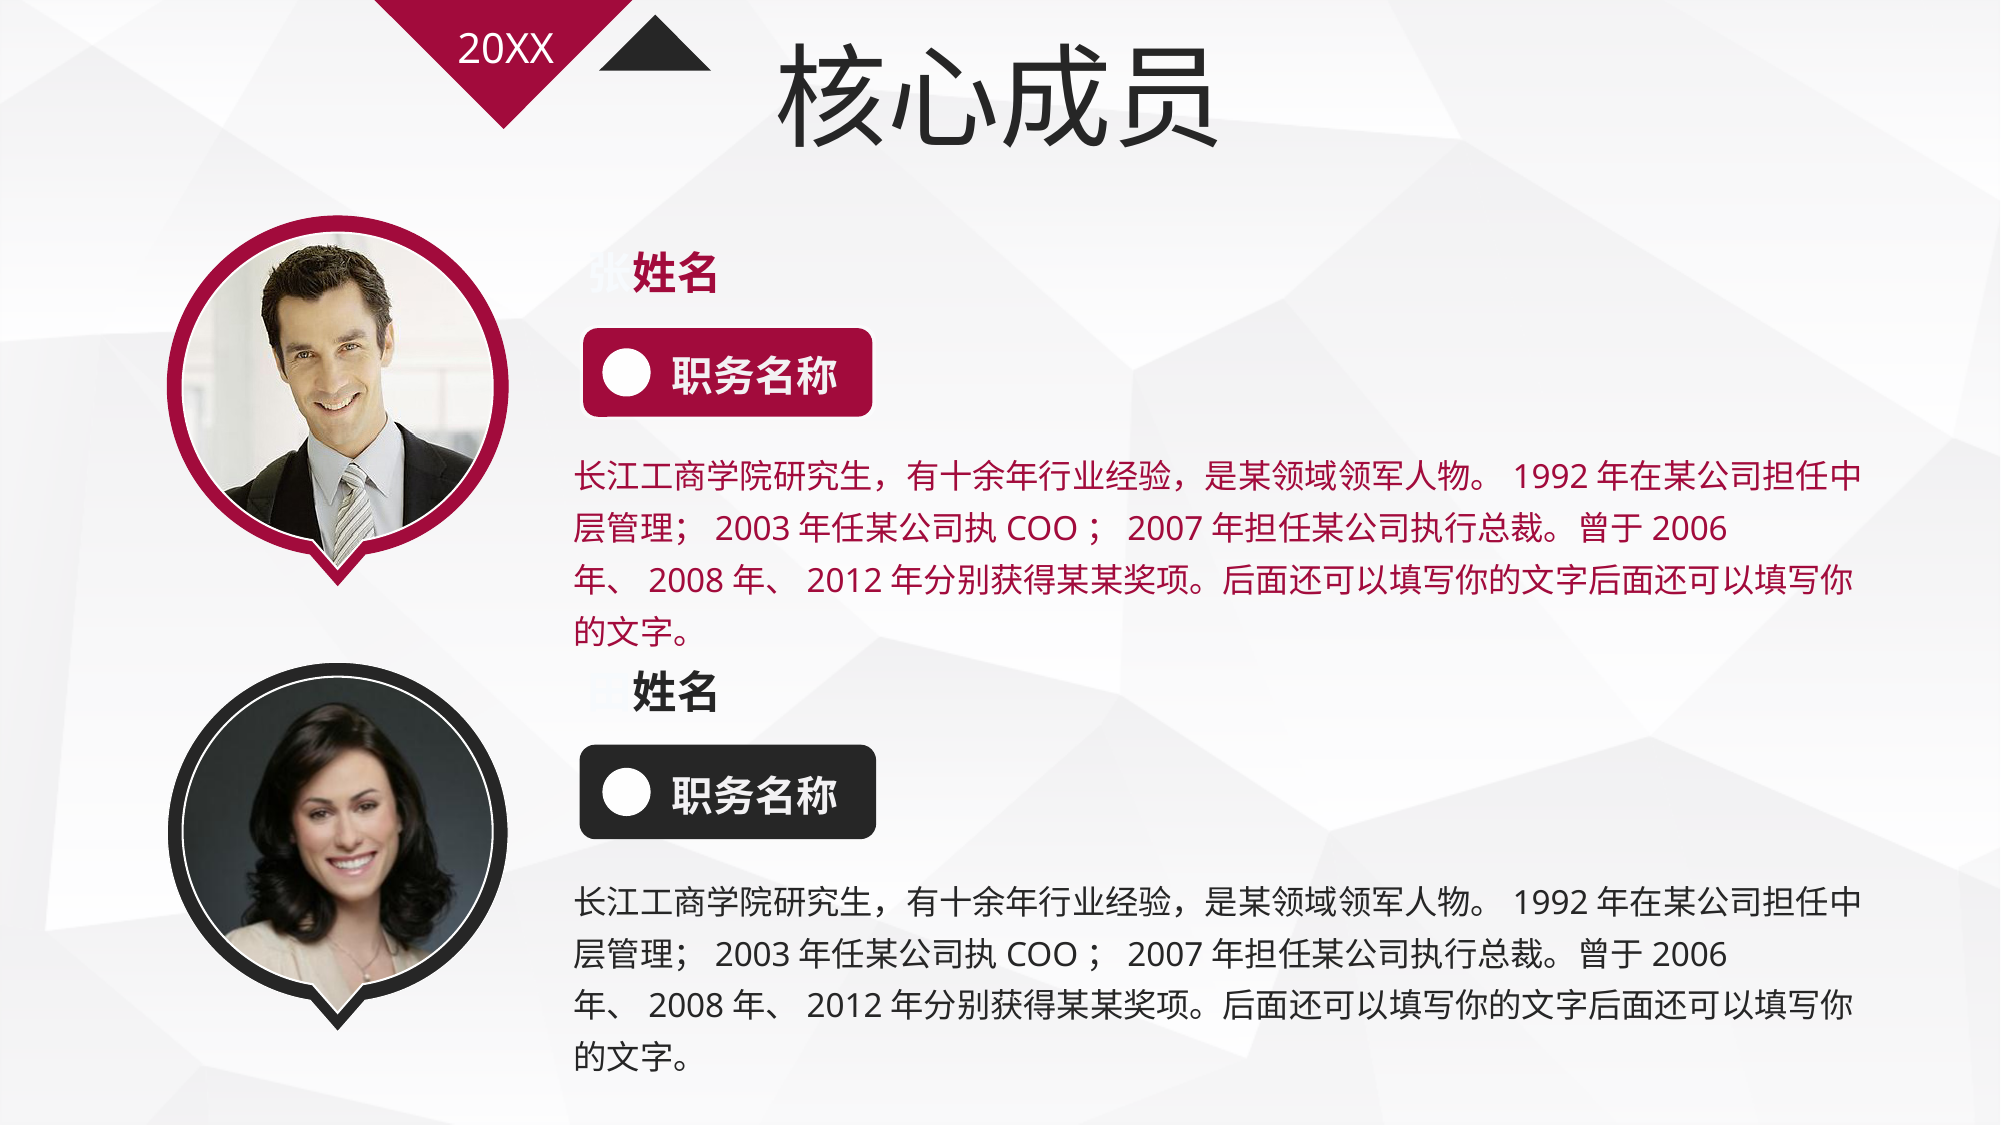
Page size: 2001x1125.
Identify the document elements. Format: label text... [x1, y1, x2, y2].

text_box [579, 325, 877, 420]
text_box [167, 662, 509, 1032]
text_box [373, 0, 634, 69]
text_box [167, 215, 509, 586]
text_box 长江工商学院研究生，有十余年行业经验，是某领域领军人物。1992年在某公司担任中层管理；2003年任某公司执COO；2007年担任某公司执行总裁。曾于2006年、2008年、2012年分别获得某某奖项。后面还可以填写你的文字后面还可以填写你的文字。 [559, 861, 1898, 1084]
text_box [453, 80, 554, 131]
text_box 田姓名 [573, 656, 855, 726]
text_box 张姓名 [573, 237, 855, 306]
text_box [596, 13, 714, 72]
picture [0, 0, 2001, 1125]
text_box 长江工商学院研究生，有十余年行业经验，是某领域领军人物。1992年在某公司担任中层管理；2003年任某公司执COO；2007年担任某公司执行总裁。曾于2006年、2008年、2012年分别获得某某奖项。后面还可以填写你的文字后面还可以填写你的文字。 [559, 436, 1898, 659]
text_box 核心成员 [760, 19, 1240, 169]
text_box 20XX [442, 14, 570, 80]
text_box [579, 744, 877, 840]
